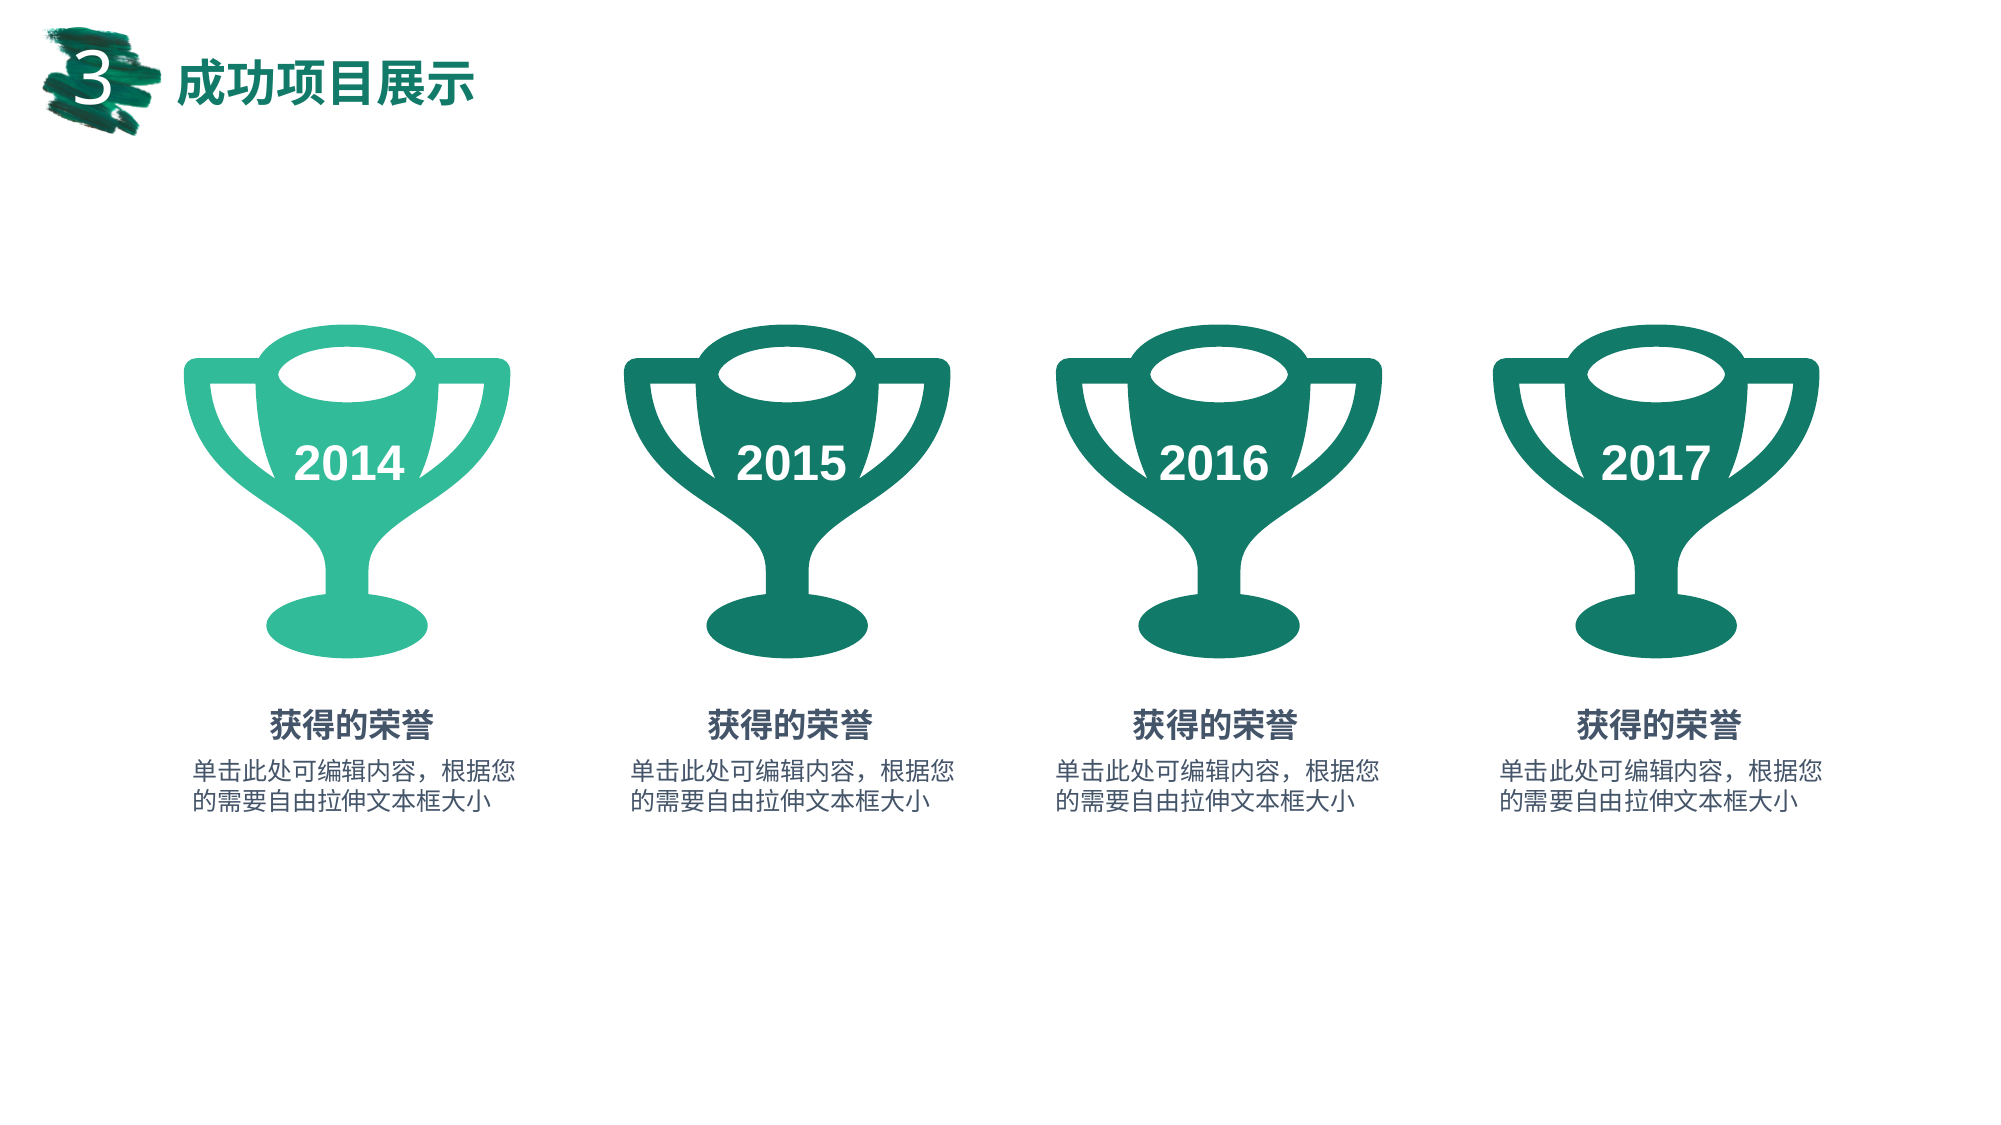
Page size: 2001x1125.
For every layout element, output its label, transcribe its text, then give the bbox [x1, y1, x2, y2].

text_box [623, 324, 951, 659]
text_box 单击此处可编辑内容，根据您的需要自由拉伸文本框大小 [630, 755, 962, 816]
text_box 获得的荣誉 [1055, 704, 1377, 745]
picture [42, 25, 163, 136]
text_box 单击此处可编辑内容，根据您的需要自由拉伸文本框大小 [1055, 755, 1388, 816]
text_box [1055, 324, 1383, 659]
text_box [1492, 324, 1820, 659]
text_box 获得的荣誉 [1499, 704, 1820, 745]
text_box 单击此处可编辑内容，根据您的需要自由拉伸文本框大小 [1499, 755, 1831, 816]
text_box 2016 [1140, 430, 1289, 491]
text_box 2014 [275, 430, 424, 491]
text_box 单击此处可编辑内容，根据您的需要自由拉伸文本框大小 [192, 755, 524, 816]
text_box 成功项目展示 [168, 43, 533, 119]
text_box 2015 [717, 430, 866, 491]
text_box [183, 324, 511, 659]
text_box 2017 [1582, 430, 1731, 491]
text_box 获得的荣誉 [630, 704, 951, 745]
text_box 获得的荣誉 [192, 704, 513, 745]
